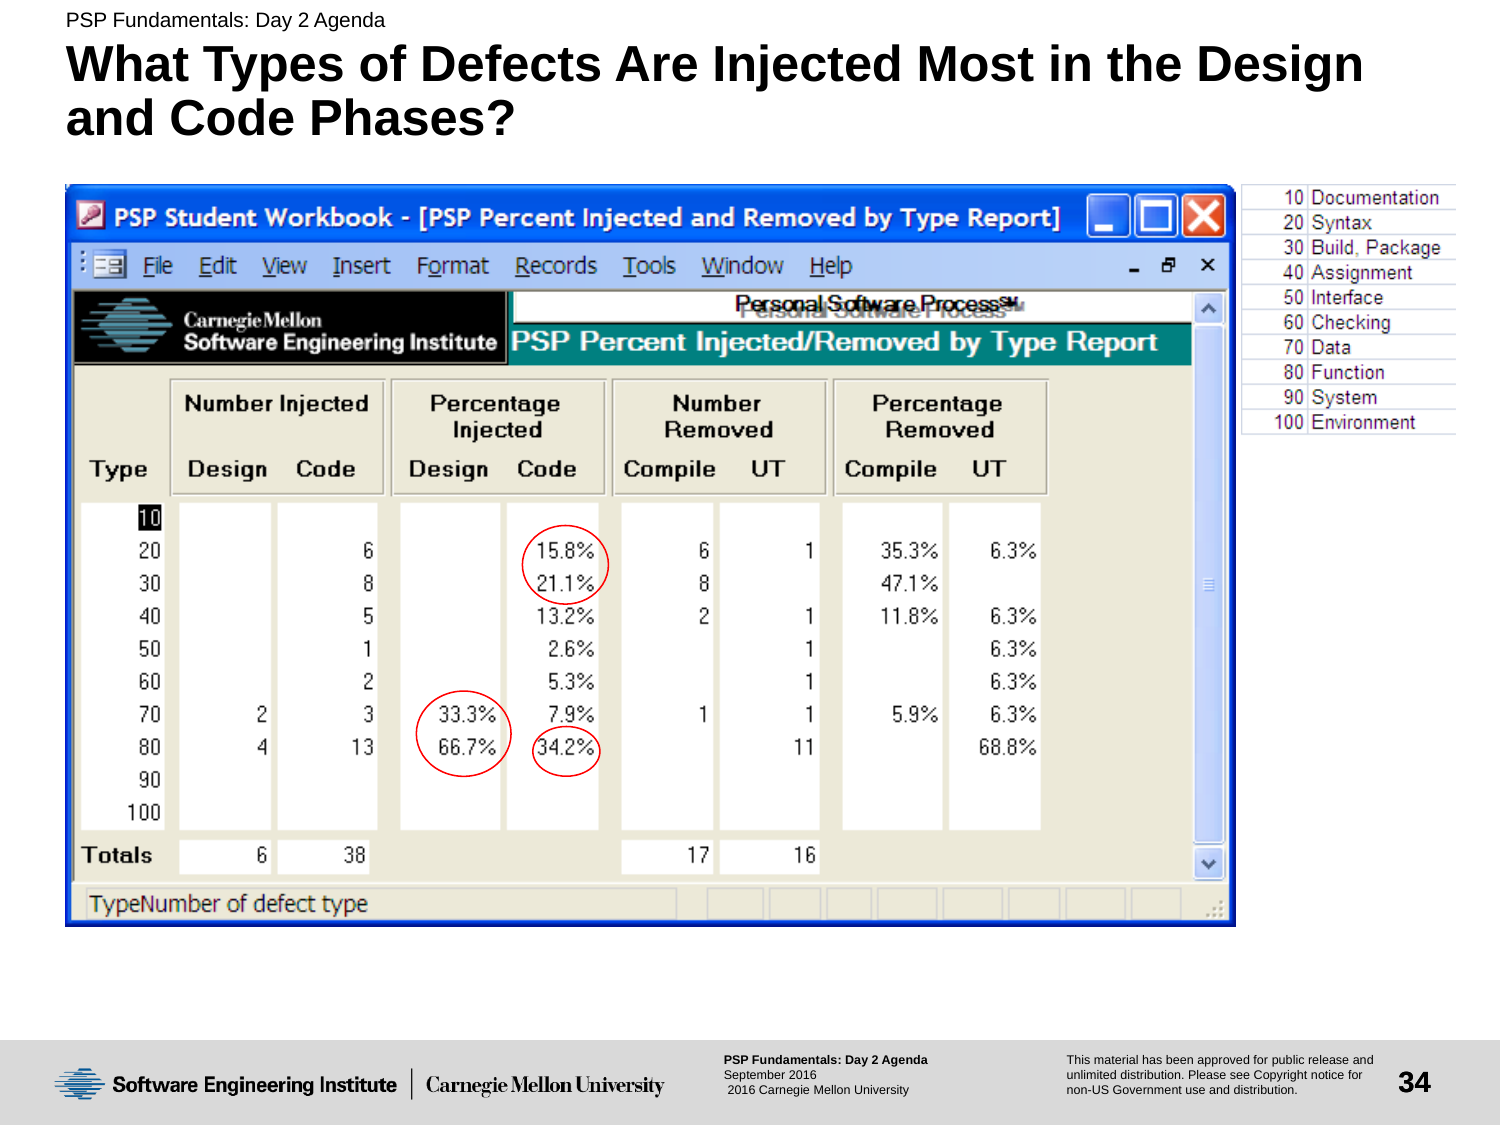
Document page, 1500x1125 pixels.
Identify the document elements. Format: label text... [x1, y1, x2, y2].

title What Types of Defects Are Injected Most in the Design and Code Phases? [65, 37, 1430, 148]
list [65, 184, 1236, 927]
picture [46, 1061, 673, 1104]
picture [1241, 184, 1456, 438]
